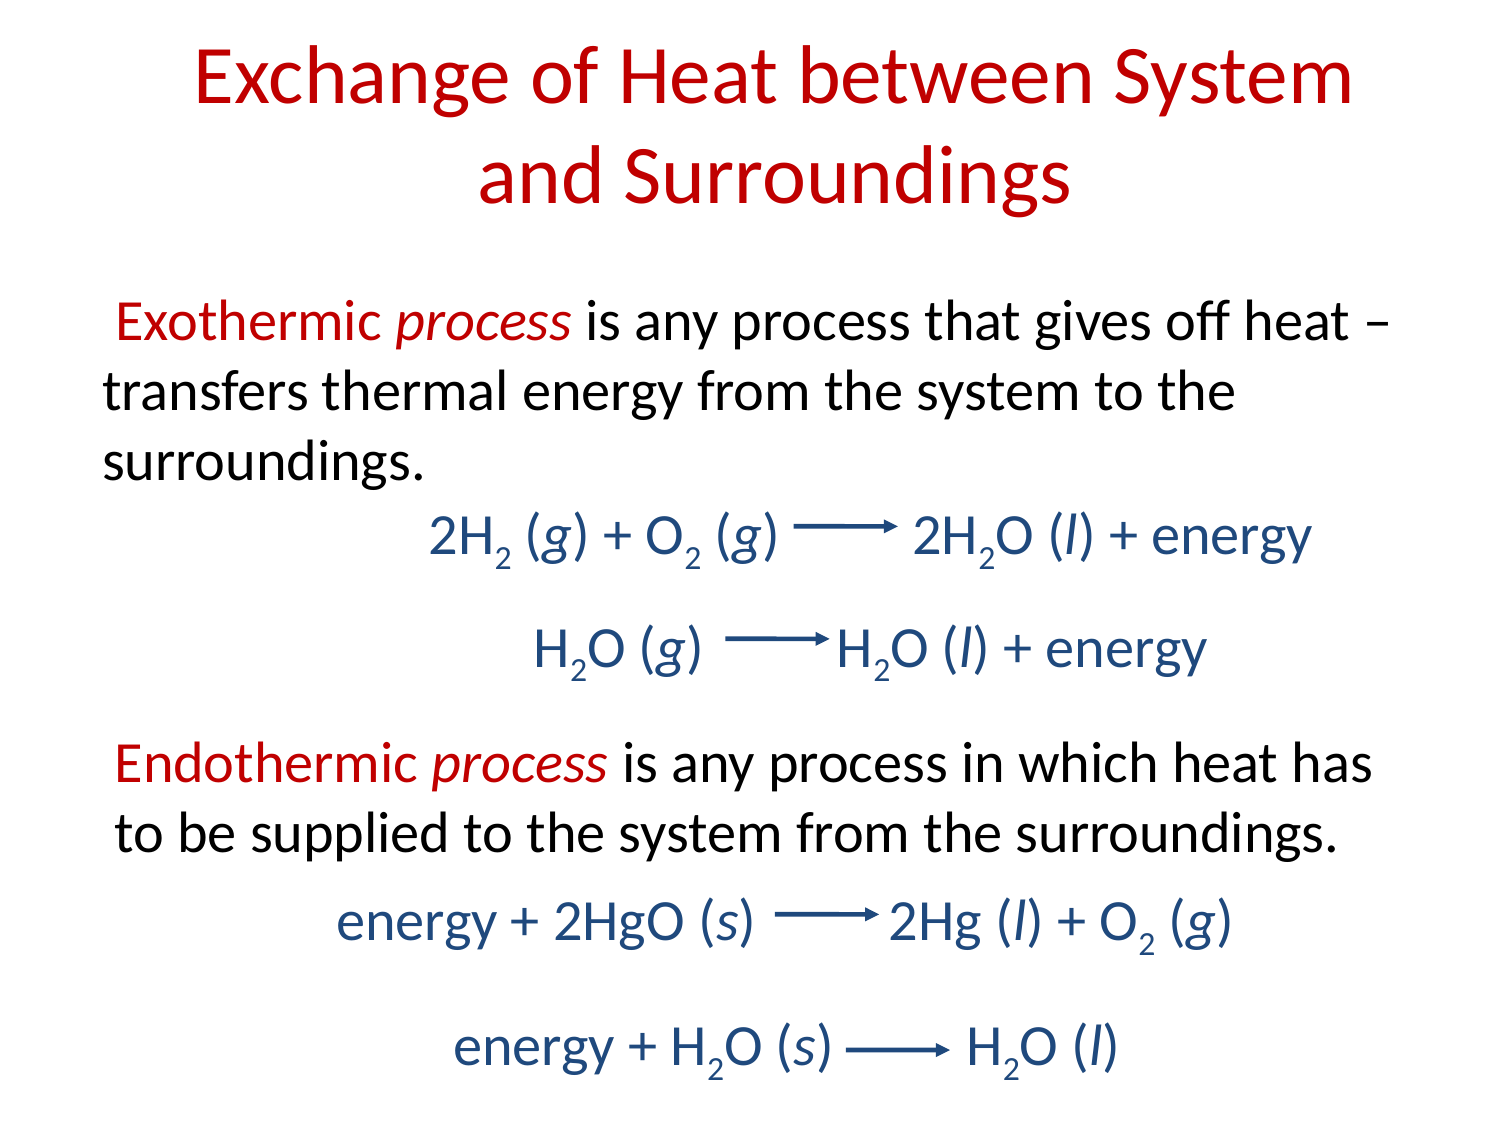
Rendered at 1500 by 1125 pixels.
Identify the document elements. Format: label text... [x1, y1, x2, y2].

text_box Exchange of Heat between System and Surroundings [137, 12, 1413, 200]
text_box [314, 874, 1256, 962]
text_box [404, 488, 1338, 576]
text_box Exothermic process is any process that gives off heat – transfers thermal energy from the system to the surroundings. [87, 275, 1500, 500]
text_box Endothermic process is any process in which heat has to be supplied to the system from the surroundings. [99, 716, 1450, 872]
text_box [511, 601, 1230, 688]
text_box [431, 999, 1143, 1087]
